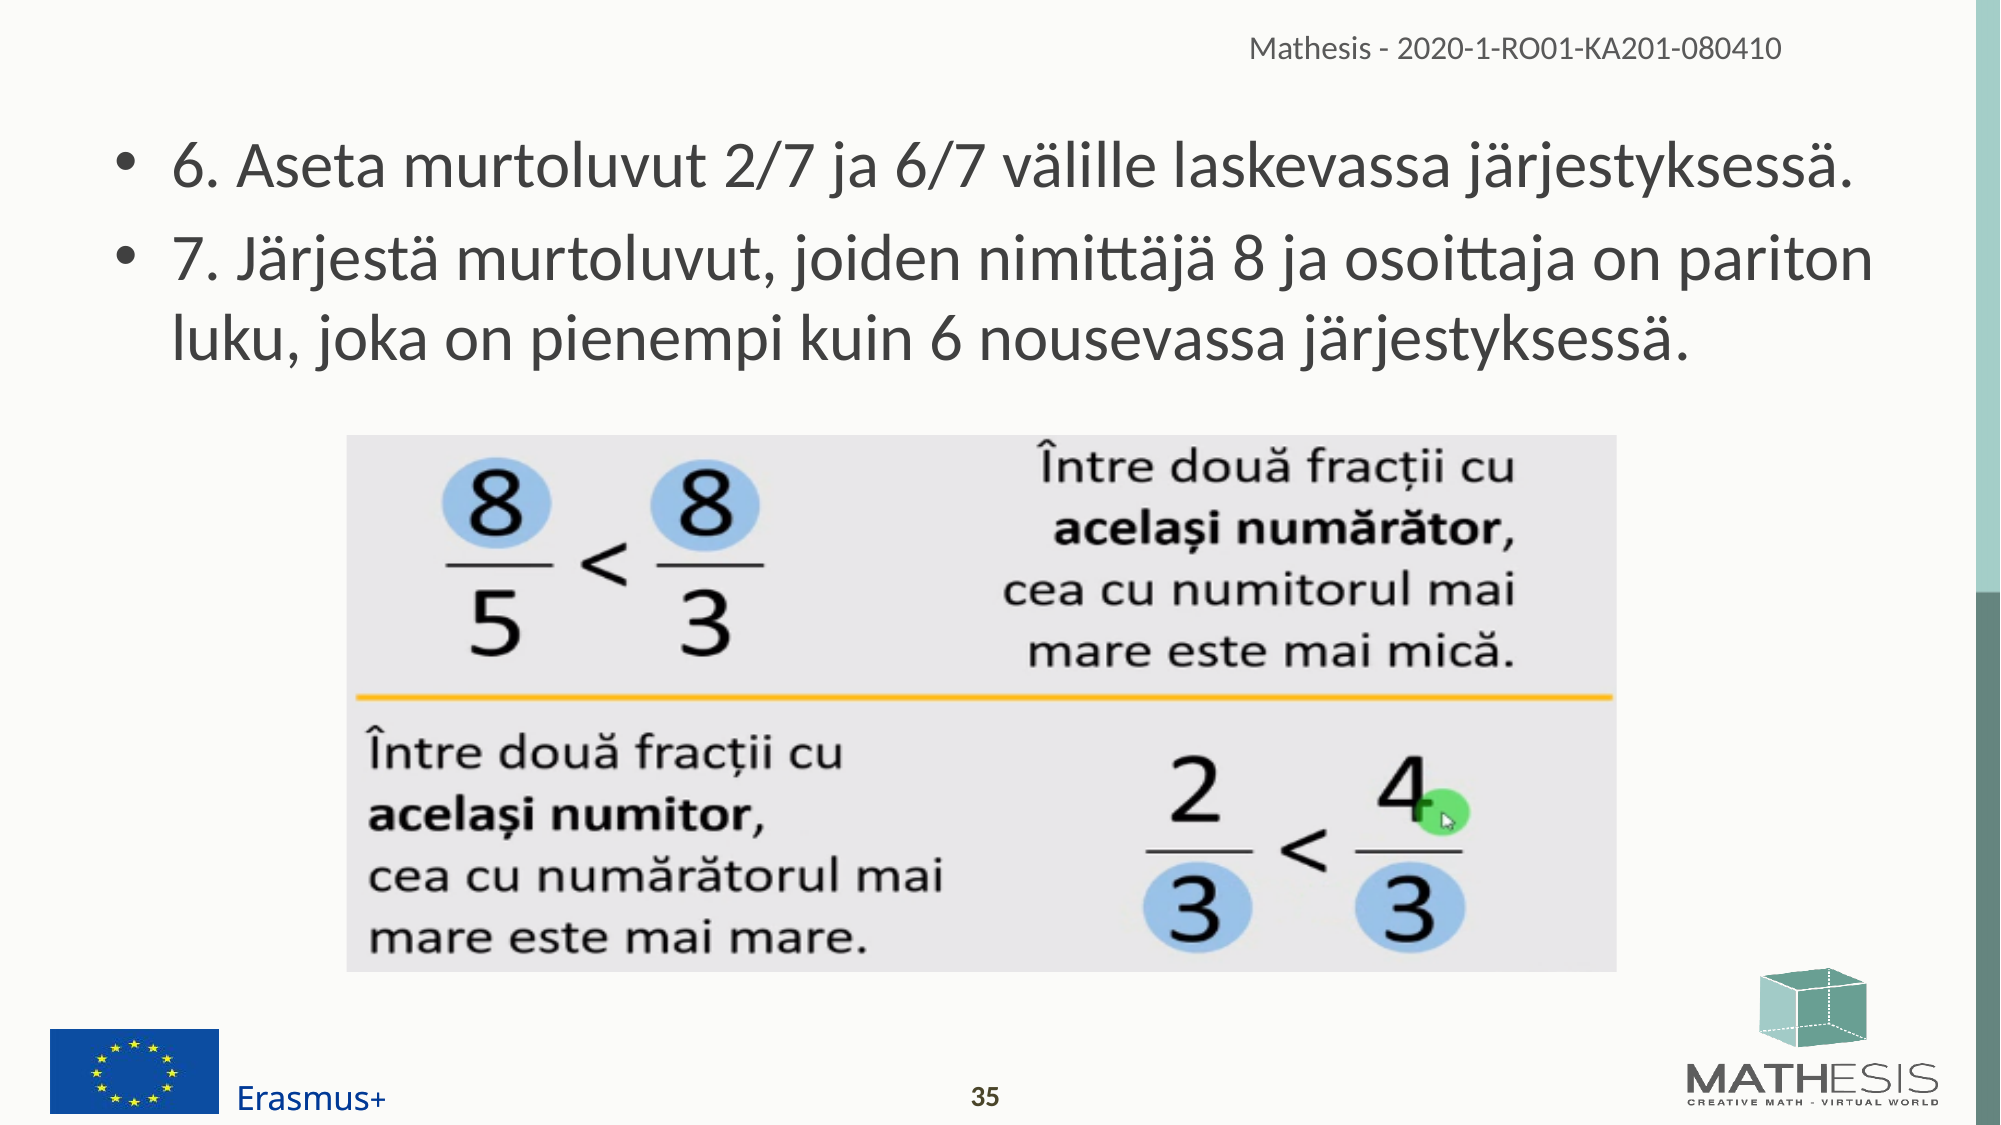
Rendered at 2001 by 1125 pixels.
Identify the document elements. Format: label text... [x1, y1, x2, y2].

list 6. Aseta murtoluvut 2/7 ja 6/7 välille laskevassa järjestyksessä. 7. Järjestä murtoluvut, joiden nimittäjä 8 ja osoittaja on pariton luku, joka on pienempi kuin 6 nousevassa järjestyksessä. [99, 113, 1900, 1005]
picture [50, 1029, 219, 1114]
picture [346, 435, 1617, 973]
